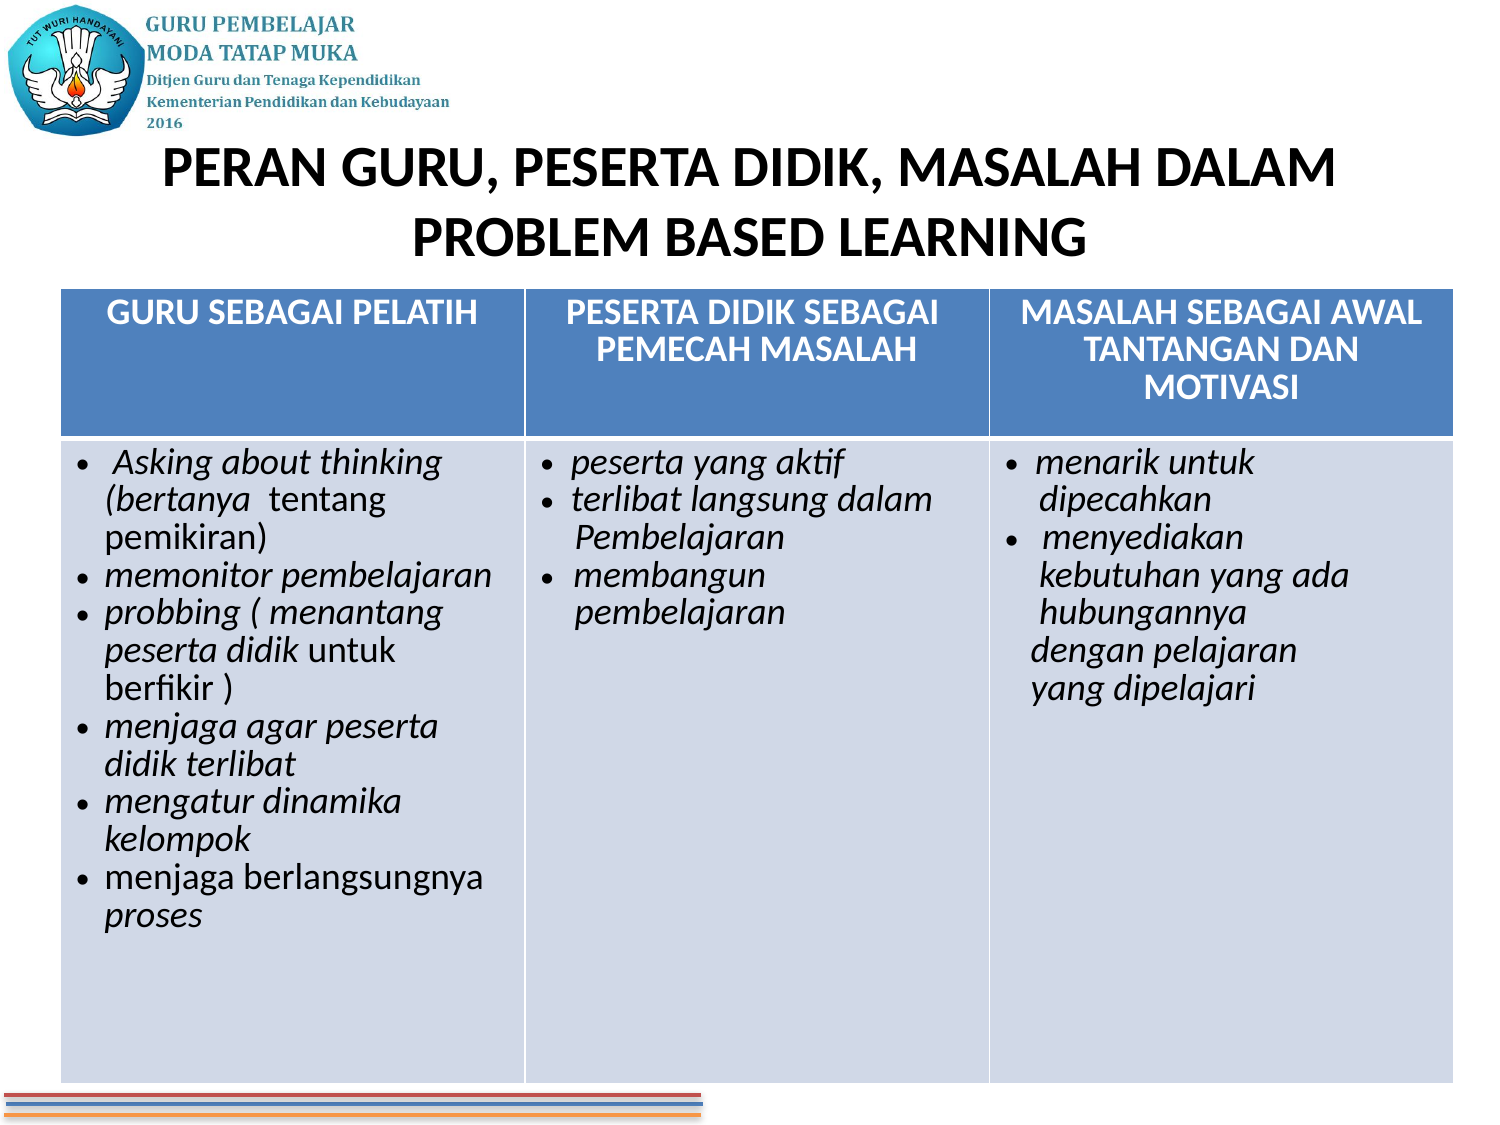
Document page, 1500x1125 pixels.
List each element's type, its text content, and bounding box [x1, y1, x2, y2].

table_cell Asking about thinking (bertanya tentang pemikiran) memonitor pembelajaran probbing ( menantang peserta didik untuk berfikir ) menjaga agar peserta didik terlibat mengatur dinamika kelompok menjaga berlangsungnya proses [61, 441, 524, 1083]
table_cell menarik untuk dipecahkan menyediakan kebutuhan yang ada hubungannya dengan pelajaran yang dipelajari [990, 441, 1453, 1083]
table_cell peserta yang aktif terlibat langsung dalam Pembelajaran membangun pembelajaran [526, 441, 989, 1083]
table_header PESERTA DIDIK SEBAGAI PEMECAH MASALAH [526, 289, 989, 436]
picture [4, 0, 455, 139]
title PERAN GURU, PESERTA DIDIK, MASALAH DALAM PROBLEM BASED LEARNING [75, 120, 1425, 275]
table_header MASALAH SEBAGAI AWAL TANTANGAN DAN MOTIVASI [990, 289, 1453, 436]
table_header GURU SEBAGAI PELATIH [61, 289, 524, 436]
